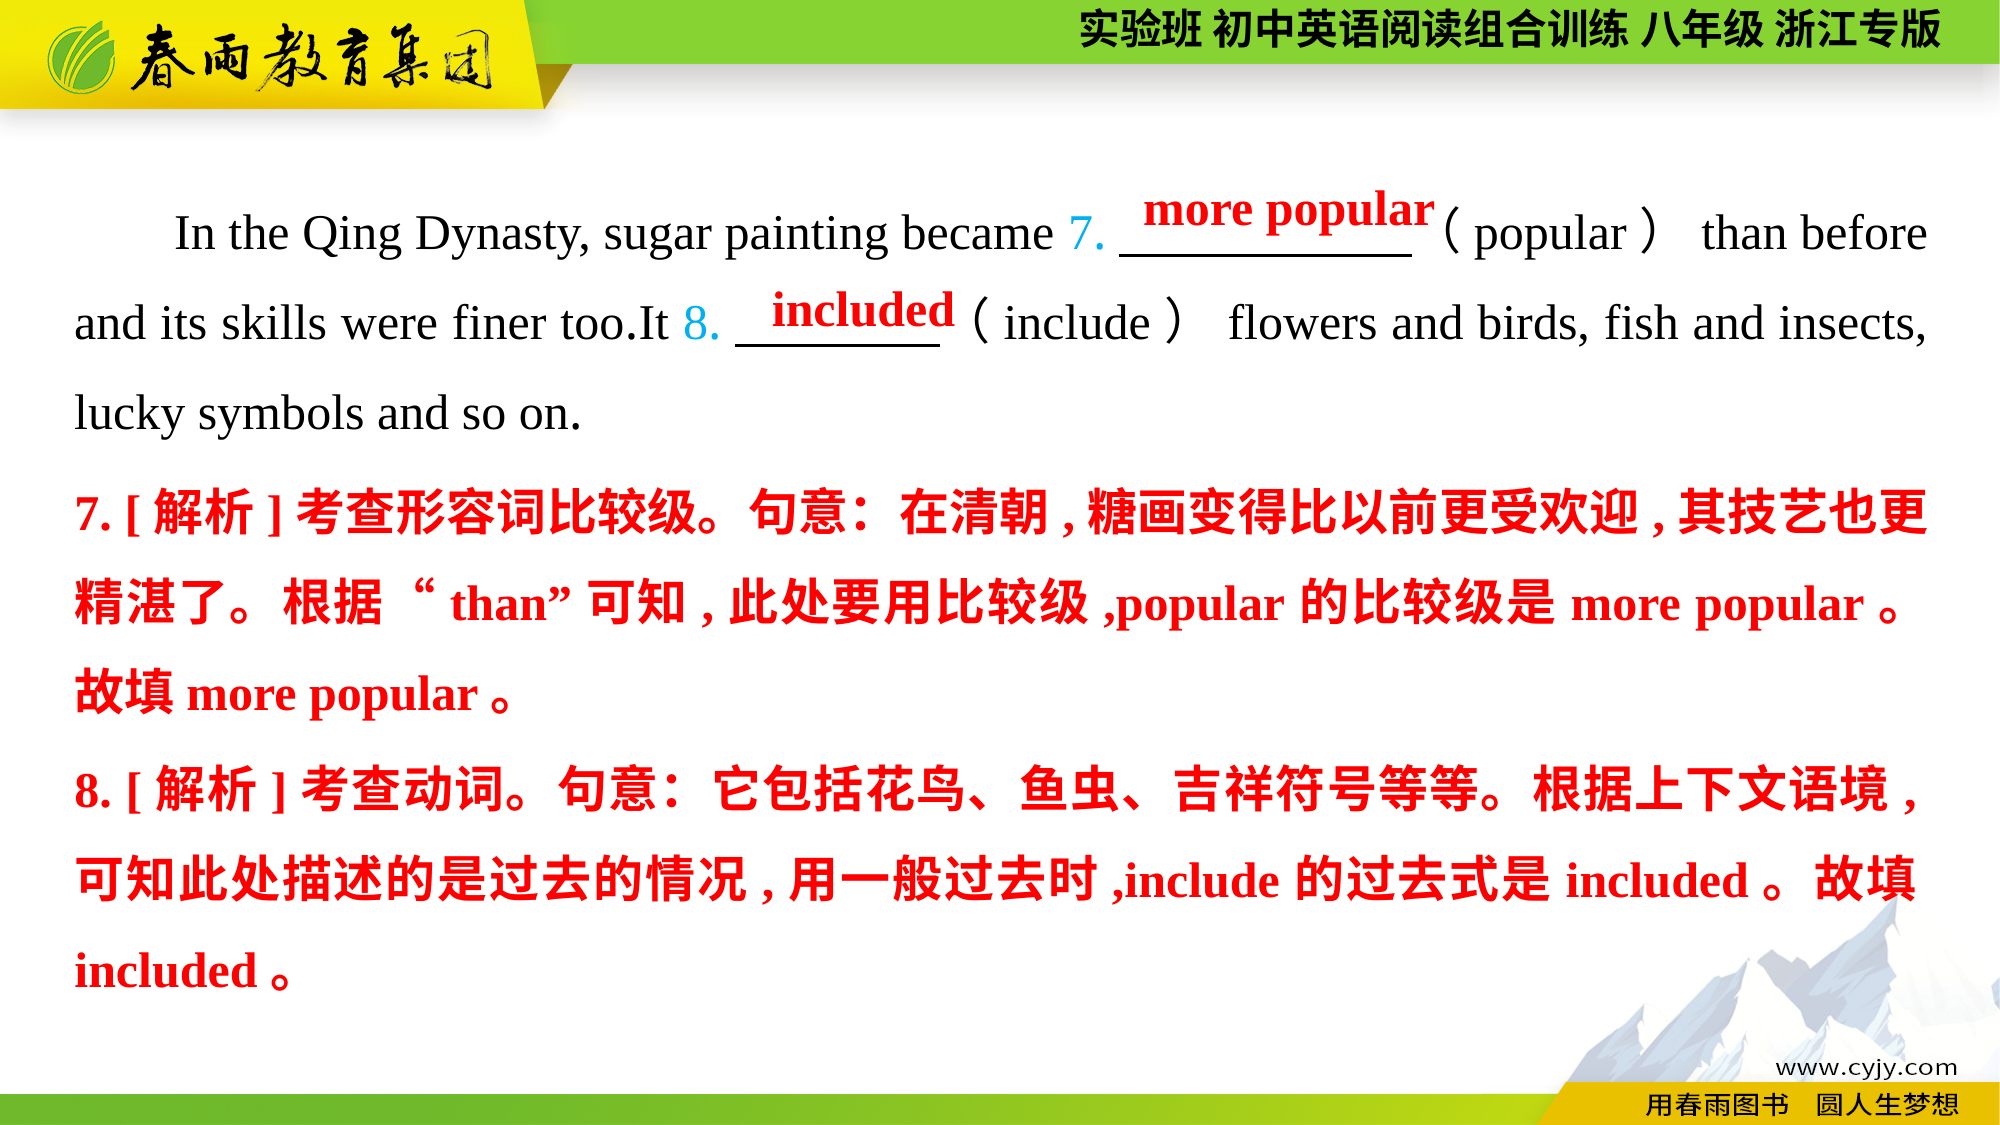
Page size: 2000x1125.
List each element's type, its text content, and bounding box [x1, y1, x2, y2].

text_box more popular [1128, 168, 1451, 244]
text_box 7. [解析]考查形容词比较级。句意：在清朝,糖画变得比以前更受欢迎,其技艺也更精湛了。根据“than”可知,此处要用比较级,popular的比较级是more popular。故填more popular。 [59, 451, 1944, 728]
picture [0, 0, 2000, 1125]
text_box 8. [解析]考查动词。句意：它包括花鸟、鱼虫、吉祥符号等等。根据上下文语境,可知此处描述的是过去的情况,用一般过去时,include的过去式是included。故填included。 [59, 728, 1944, 1005]
list In the Qing Dynasty, sugar painting became 7. （popular）than before and its skills were finer too.It 8. （include）flowers and birds, fish and insects, lucky symbols and so on. [59, 162, 1944, 451]
text_box included [757, 268, 971, 344]
